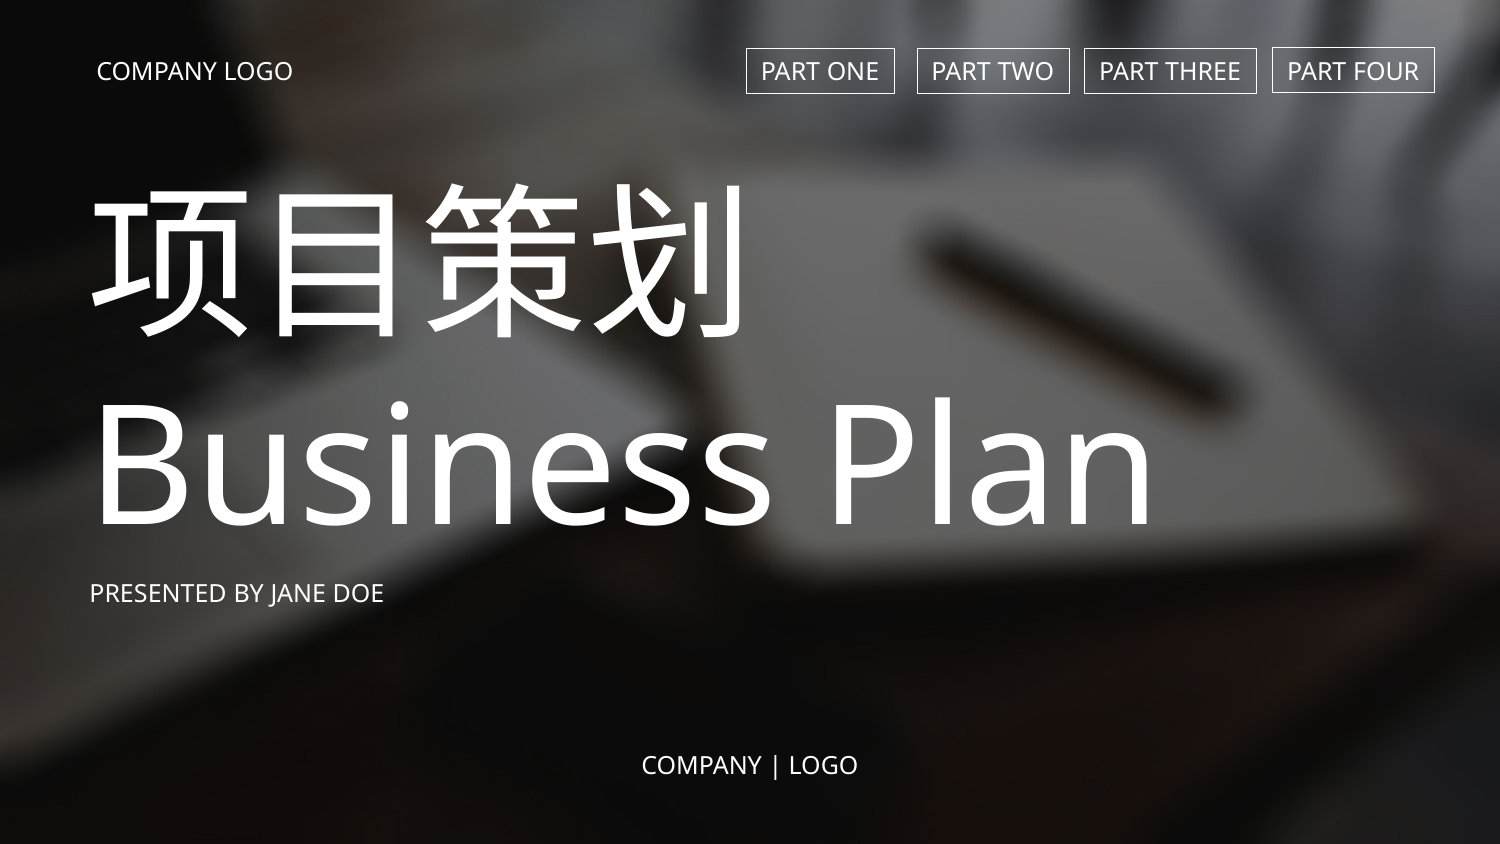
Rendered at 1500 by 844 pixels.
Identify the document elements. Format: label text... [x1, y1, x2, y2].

text_box COMPANY LOGO [81, 48, 309, 93]
text_box PART FOUR [1272, 47, 1435, 93]
text_box PART ONE [746, 48, 895, 93]
text_box COMPANY | LOGO [626, 742, 874, 788]
text_box 项目策划 Business Plan [72, 150, 1183, 566]
text_box PRESENTED BY JANE DOE [74, 569, 400, 615]
text_box PART TWO [916, 48, 1069, 93]
picture [0, 0, 1500, 844]
text_box PART THREE [1084, 48, 1256, 93]
